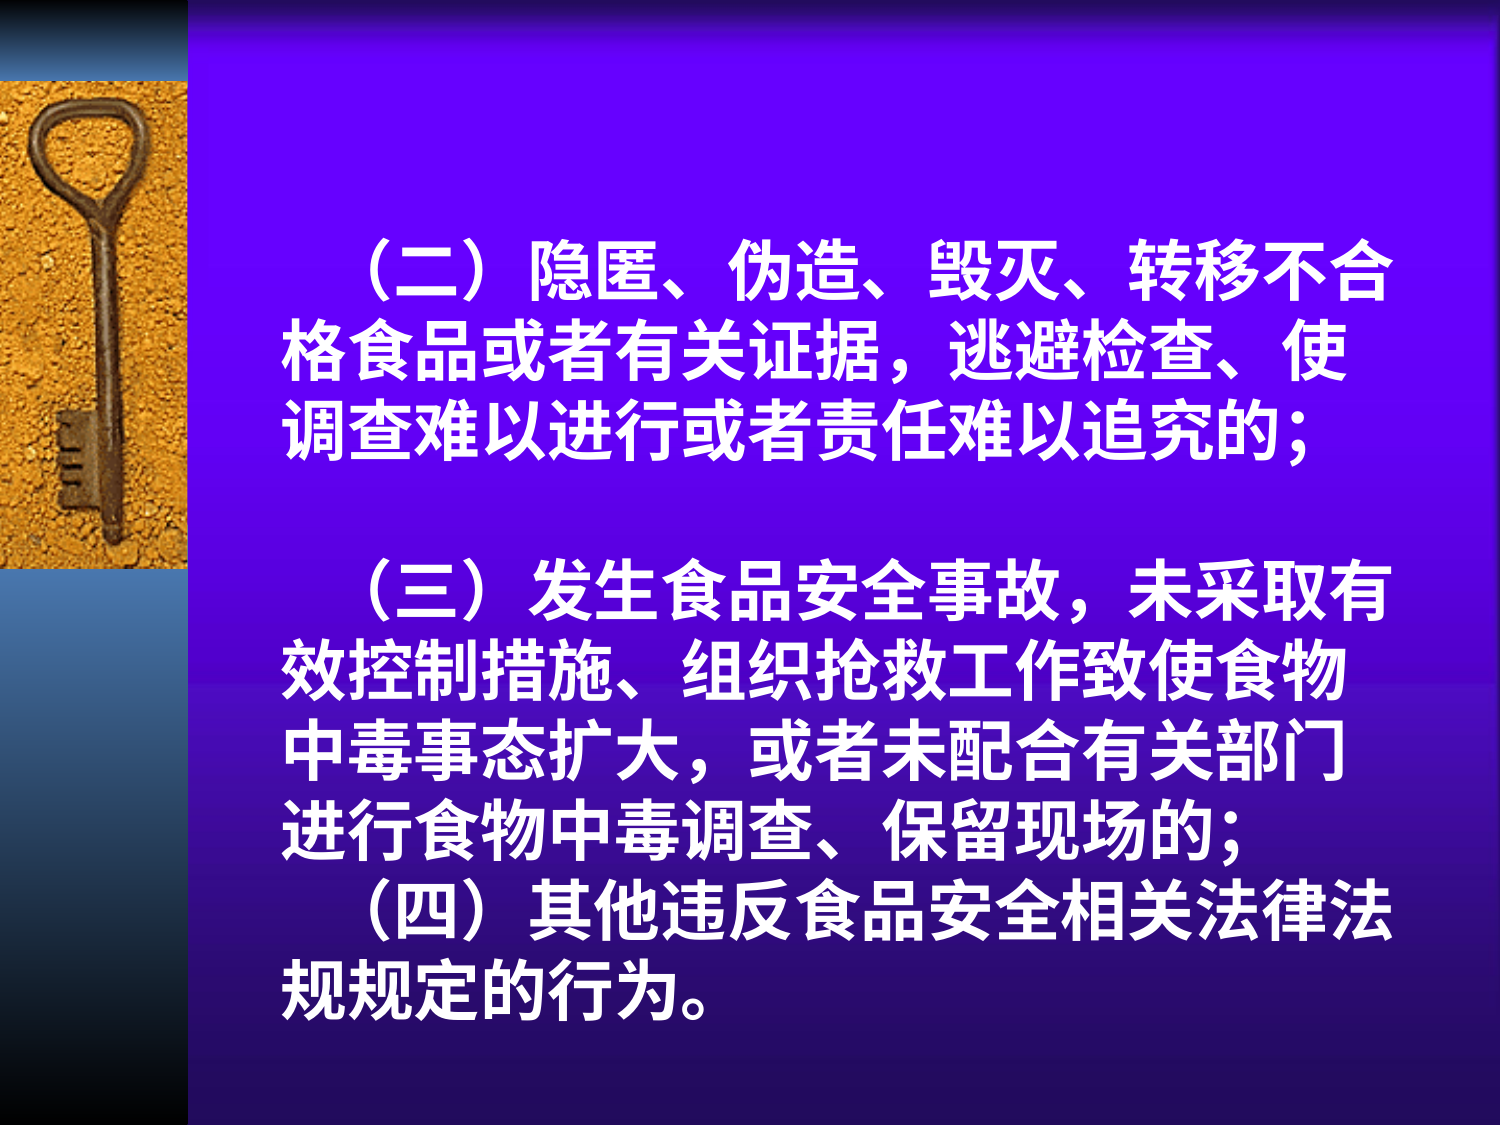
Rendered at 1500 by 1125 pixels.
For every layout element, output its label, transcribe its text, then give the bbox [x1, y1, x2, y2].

picture [0, 0, 1500, 1125]
text_box （二）隐匿、伪造、毁灭、转移不合格食品或者有关证据，逃避检查、使调查难以进行或者责任难以追究的； （三）发生食品安全事故，未采取有效控制措施、组织抢救工作致使食物中毒事态扩大，或者未配合有关部门进行食物中毒调查、保留现场的； （四）其他违反食品安全相关法律法规规定的行为。 [265, 101, 1424, 1117]
